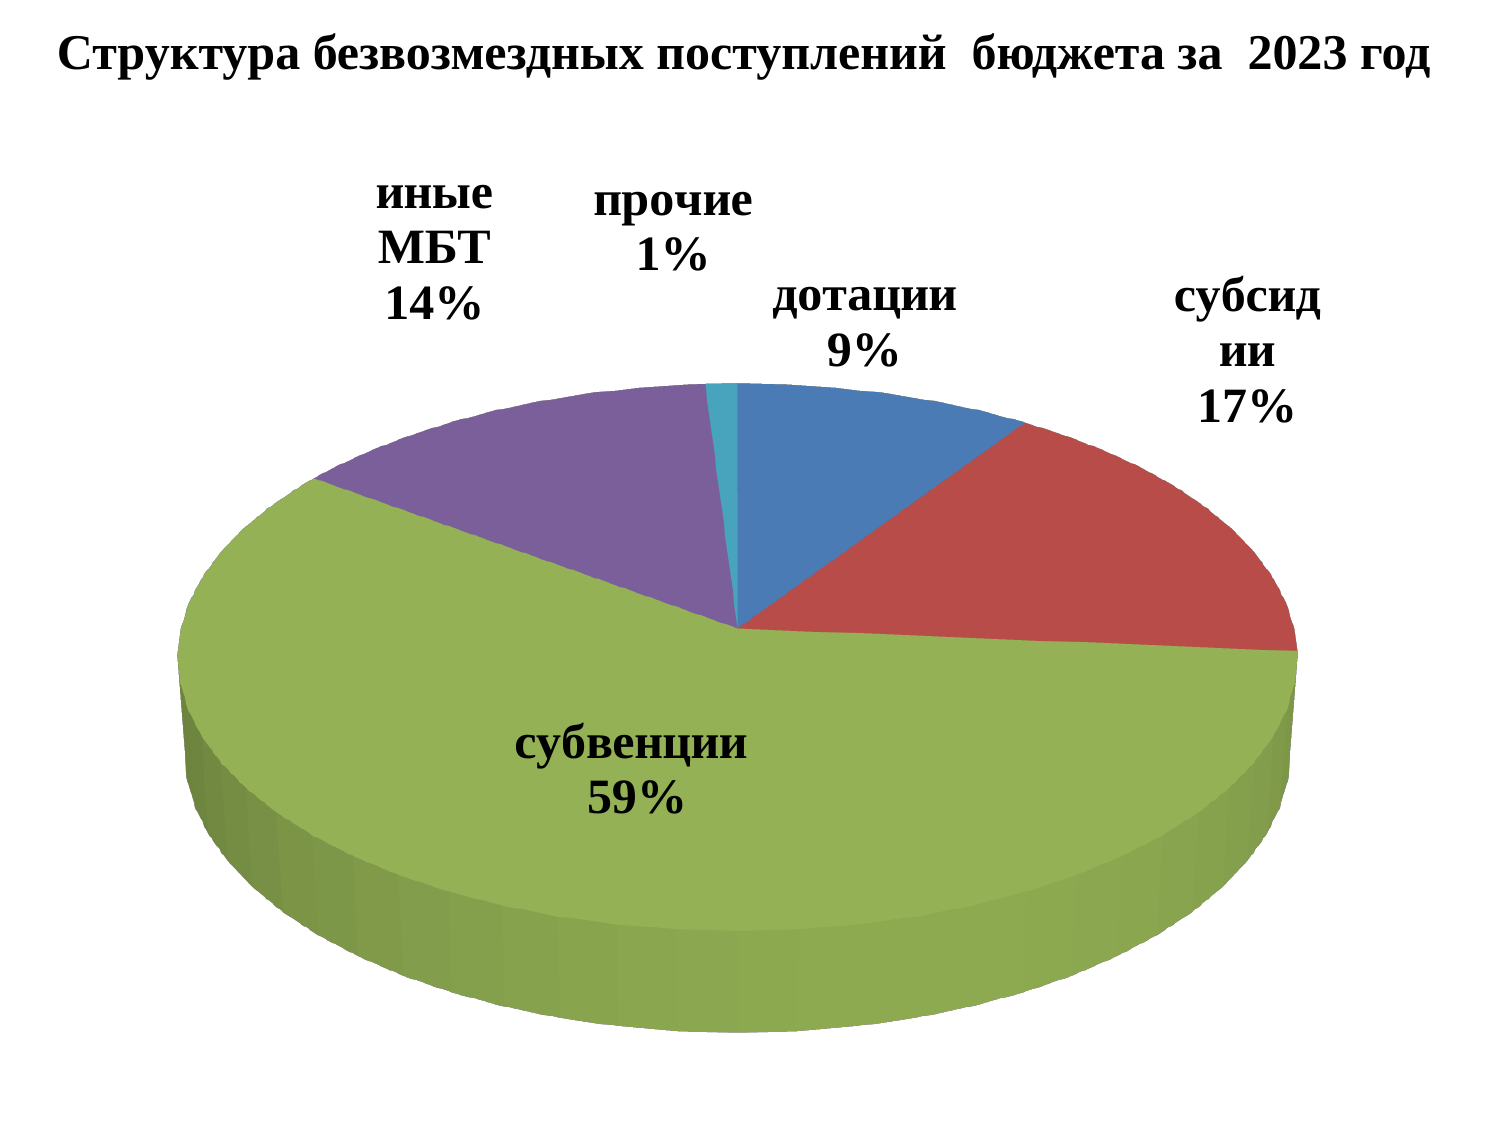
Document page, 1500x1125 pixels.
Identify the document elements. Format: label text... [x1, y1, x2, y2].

chart [12, 156, 1488, 1123]
title Структура безвозмездных поступлений бюджета за 2023 год [12, 12, 1475, 88]
